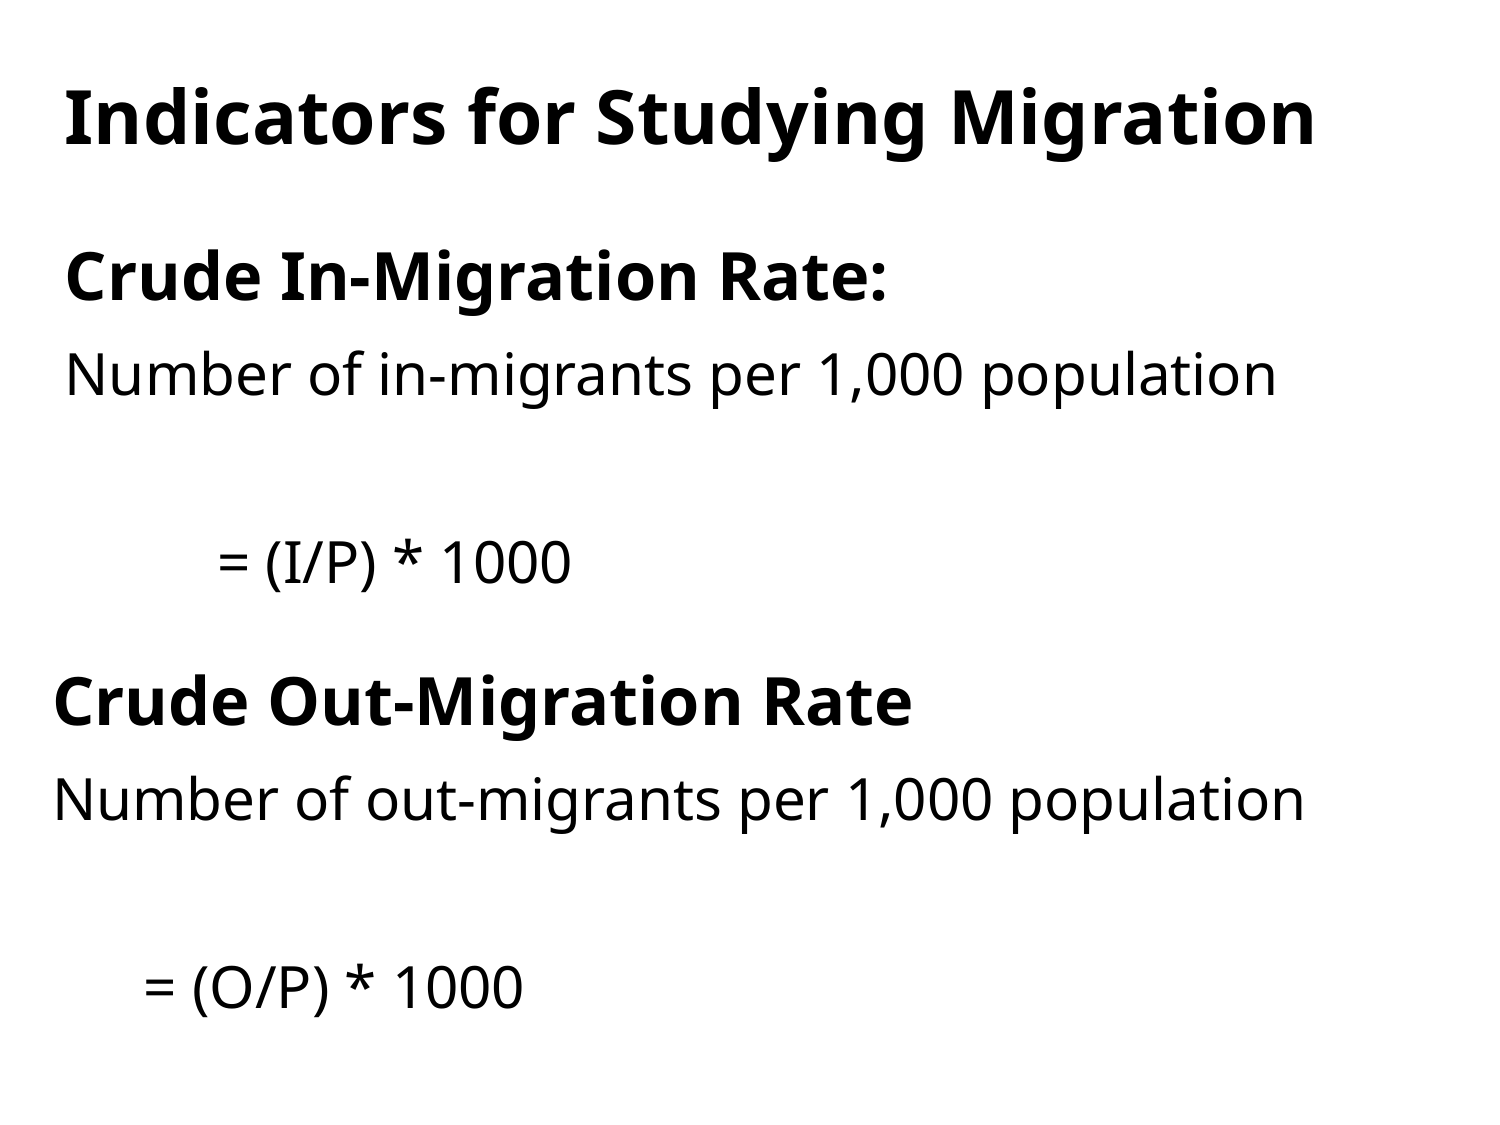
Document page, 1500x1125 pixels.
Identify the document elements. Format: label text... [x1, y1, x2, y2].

text_box Crude In-Migration Rate: Number of in-migrants per 1,000 population = (I/P) * 1000 [49, 212, 1475, 603]
text_box Indicators for Studying Migration [50, 62, 1450, 168]
text_box Crude Out-Migration Rate Number of out-migrants per 1,000 population = (O/P) * 1000 [37, 637, 1500, 1028]
